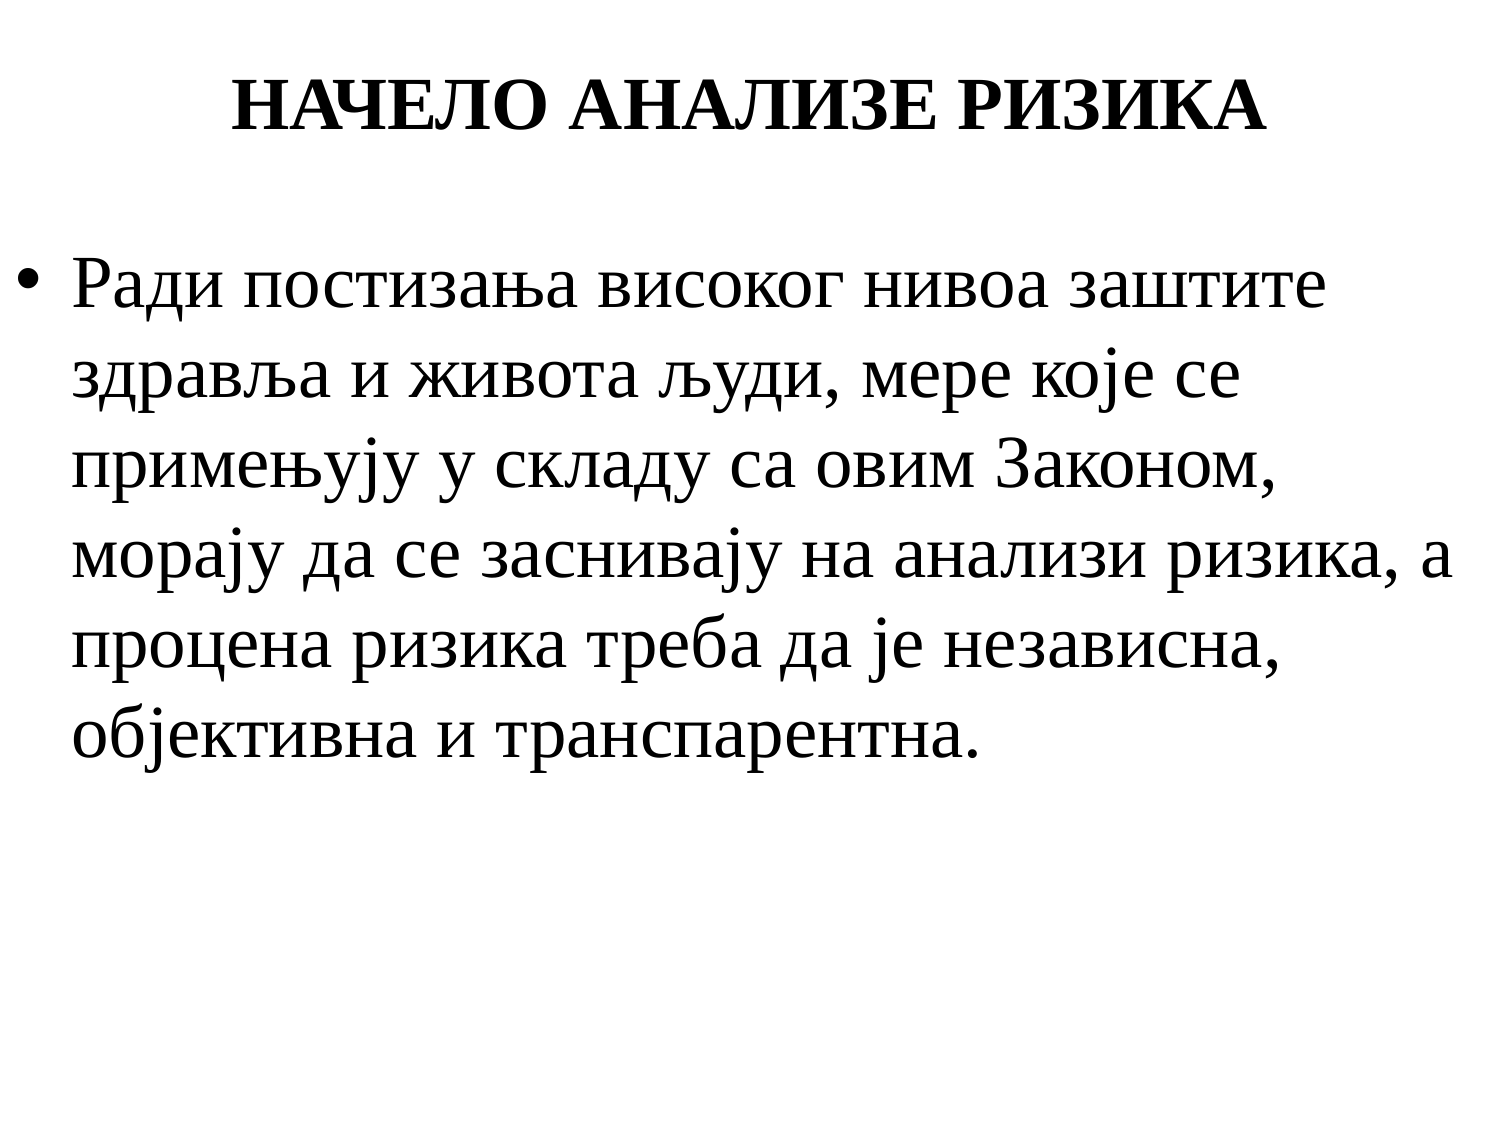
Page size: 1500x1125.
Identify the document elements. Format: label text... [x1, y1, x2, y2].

title НАЧЕЛО АНАЛИЗЕ РИЗИКА [0, 0, 1500, 200]
list Ради постизања високог нивоа заштите здравља и живота људи, мере које се примењују у складу са овим Законом, морају да се заснивају на анализи ризика, а процена ризика треба да је независна, објективна и транспарентна. [0, 224, 1500, 1125]
